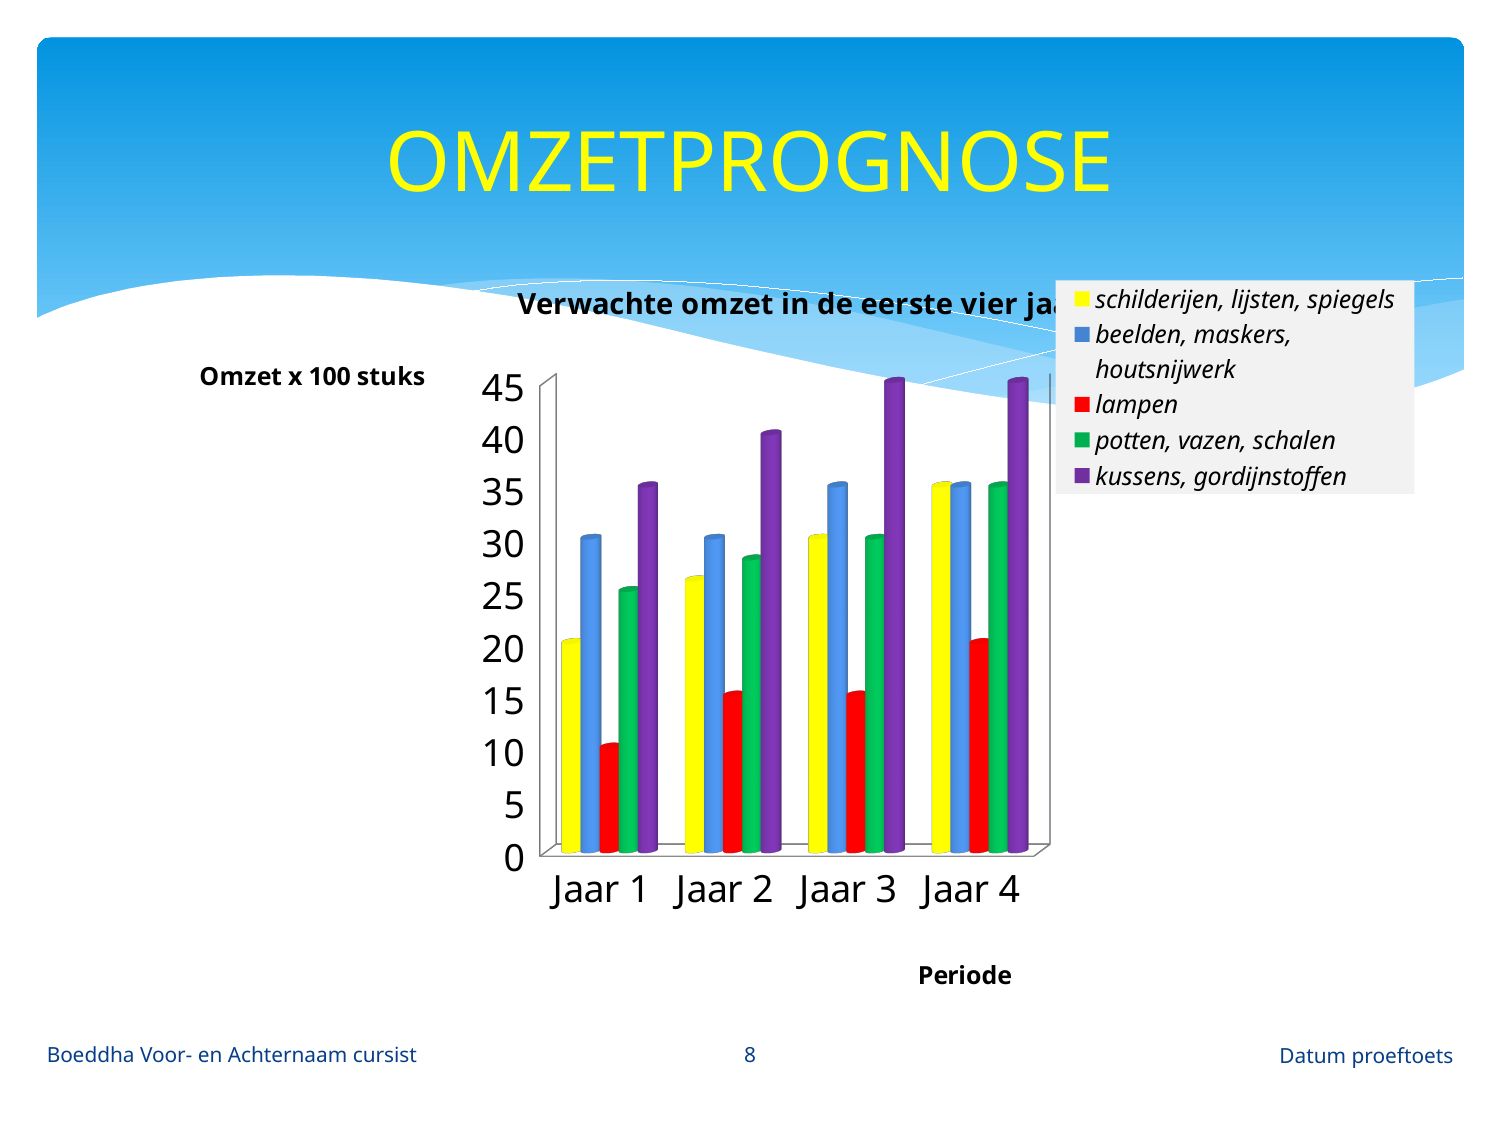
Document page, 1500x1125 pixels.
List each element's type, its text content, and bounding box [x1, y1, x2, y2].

footer Boeddha Voor- en Achternaam cursist [31, 1025, 653, 1086]
chart [194, 262, 1426, 1006]
slide_number 8 [654, 1025, 846, 1086]
slide_number Datum proeftoets [847, 1025, 1469, 1086]
title OMZETPROGNOSE [75, 55, 1425, 261]
